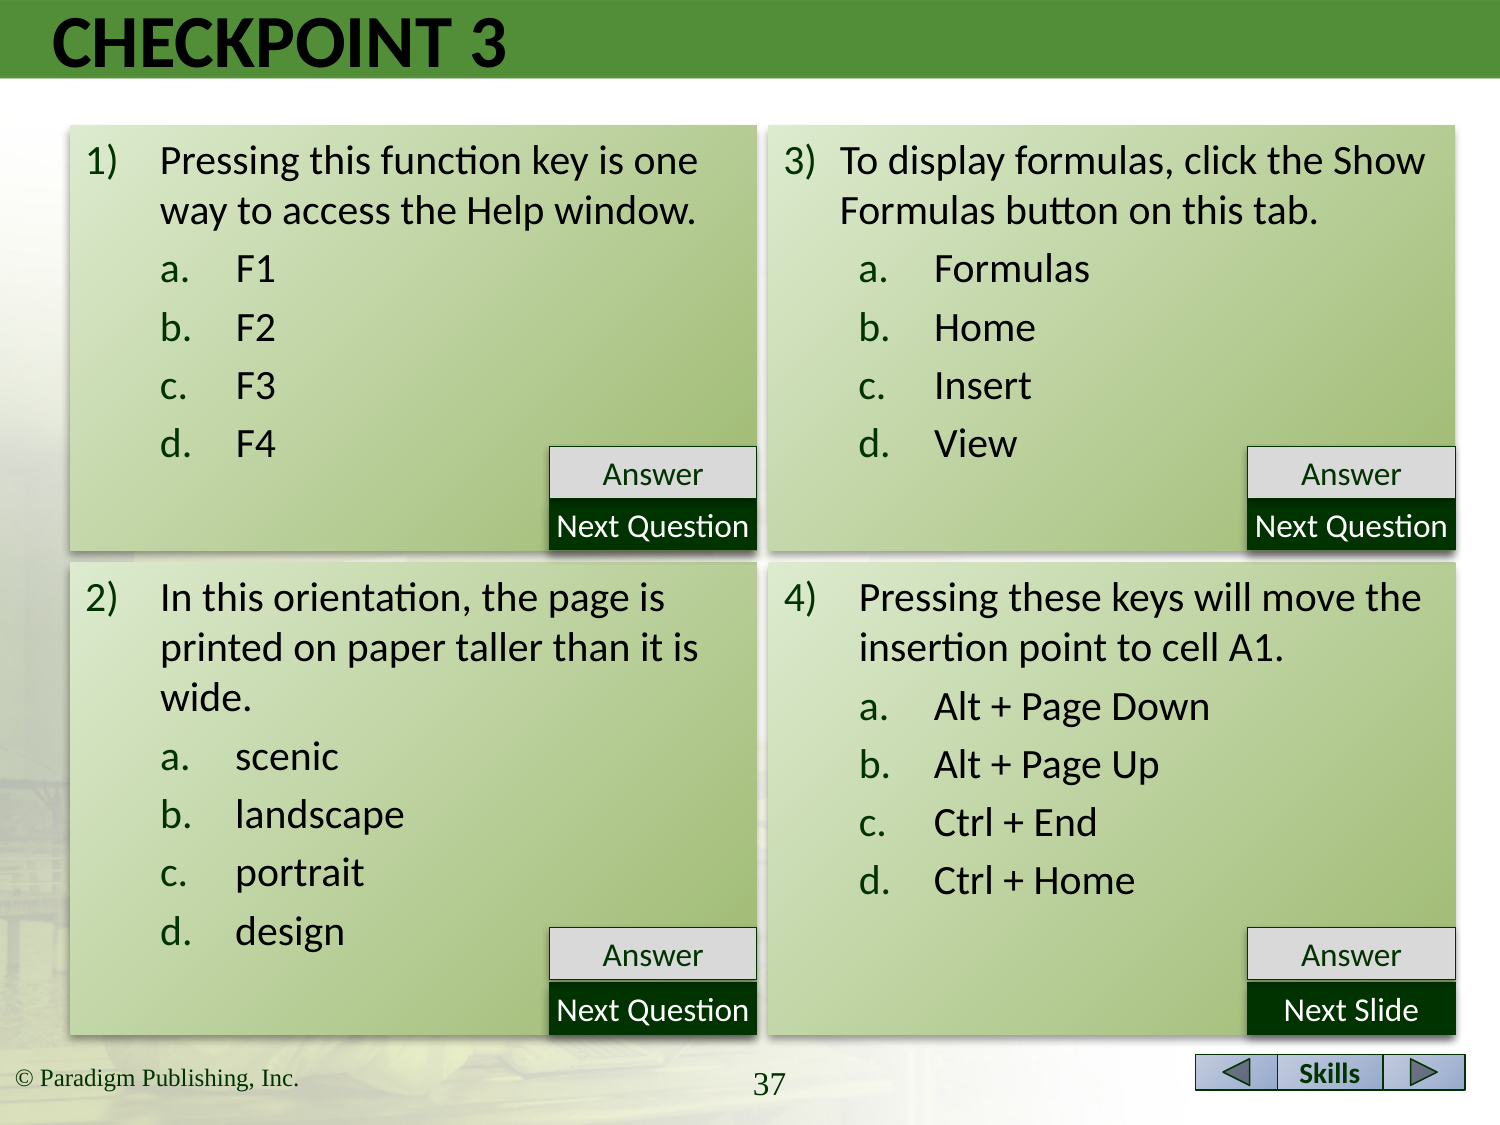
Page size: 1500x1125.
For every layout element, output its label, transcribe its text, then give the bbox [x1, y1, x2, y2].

text_box Pressing this function key is one way to access the Help window. F1 F2 F3 F4 [70, 125, 757, 551]
text_box Pressing these keys will move the insertion point to cell A1. Alt + Page Down Alt + Page Up Ctrl + End Ctrl + Home [768, 562, 1456, 1035]
text_box Next Question [1247, 506, 1456, 550]
text_box Next Question [549, 506, 757, 550]
text_box Answer [549, 927, 757, 980]
text_box To display formulas, click the Show Formulas button on this tab. Formulas Home Insert View [768, 125, 1456, 551]
text_box Answer [1247, 927, 1456, 980]
picture [0, 0, 1500, 1125]
text_box Answer [1247, 446, 1456, 499]
text_box Answer [549, 446, 757, 499]
text_box In this orientation, the page is printed on paper taller than it is wide. scenic landscape portrait design [70, 562, 757, 1035]
text_box Next Question [549, 987, 757, 1035]
text_box Next Slide [1247, 987, 1456, 1035]
title CHECKPOINT 3 [37, 0, 1388, 86]
